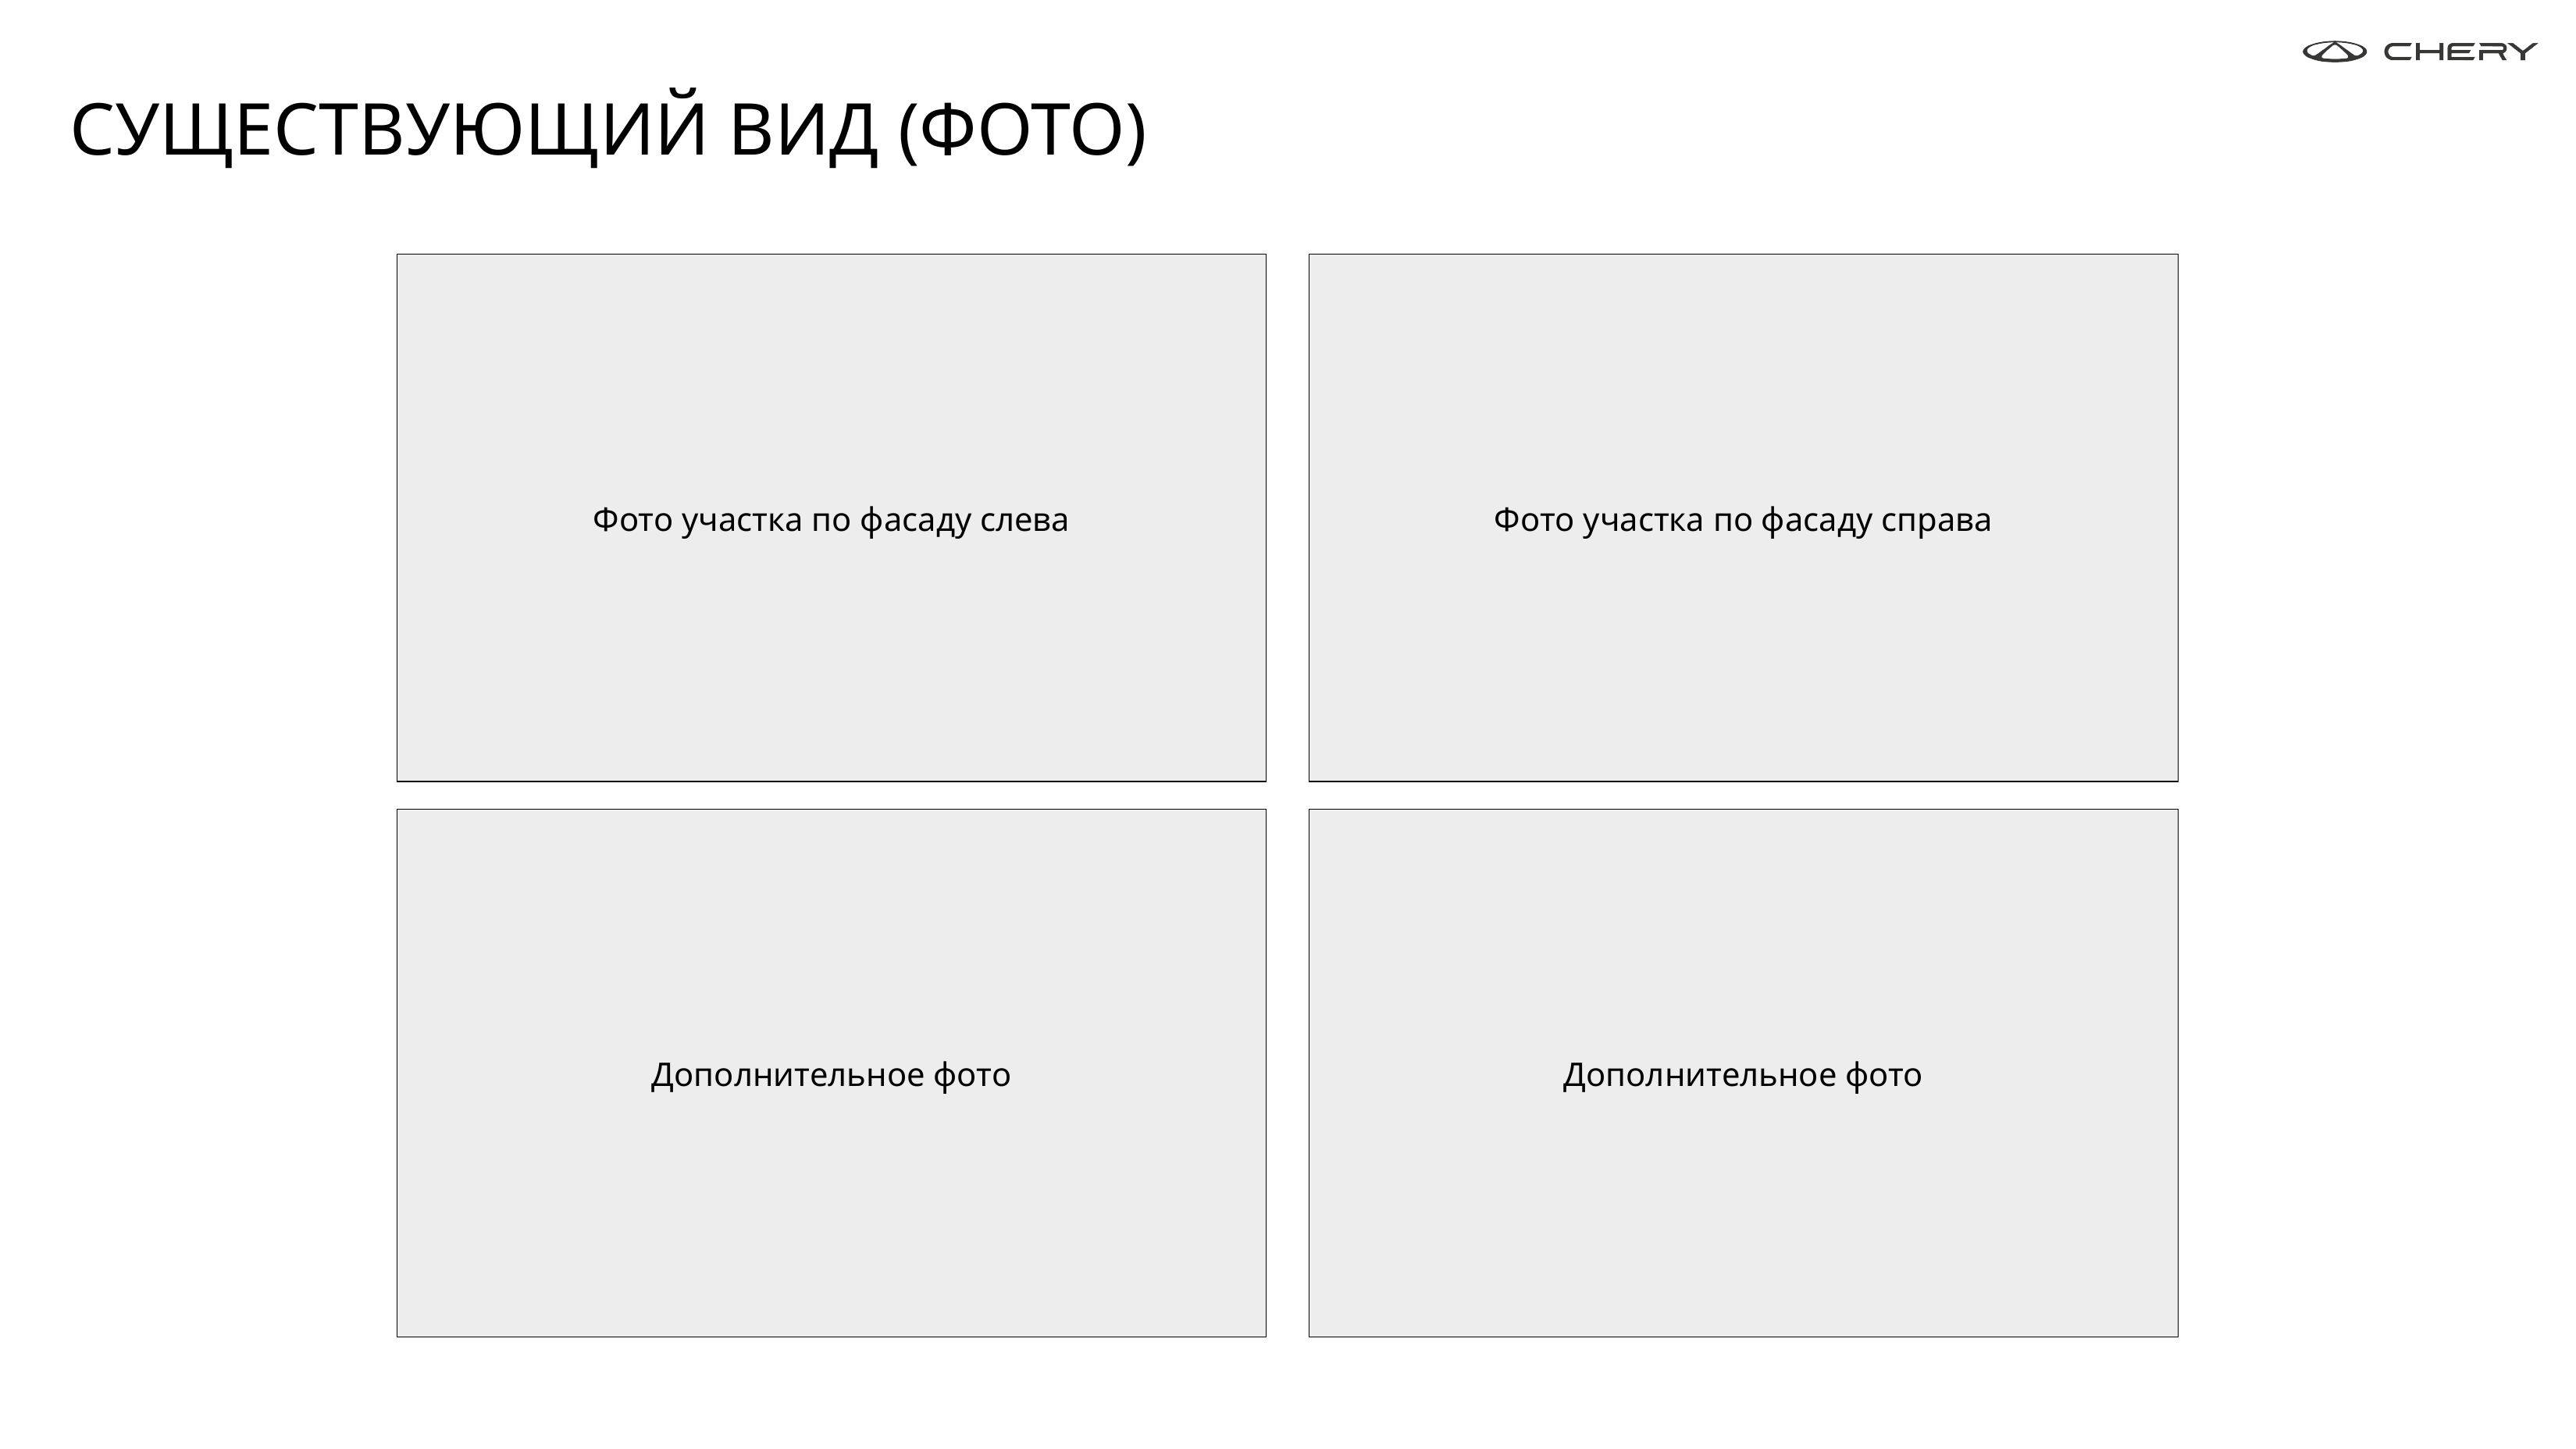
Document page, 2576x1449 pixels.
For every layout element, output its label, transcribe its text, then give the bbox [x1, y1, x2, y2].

title СУЩЕСТВУЮЩИЙ ВИД (ФОТО) [58, 77, 2518, 188]
picture [2303, 41, 2539, 62]
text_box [397, 254, 2179, 1337]
